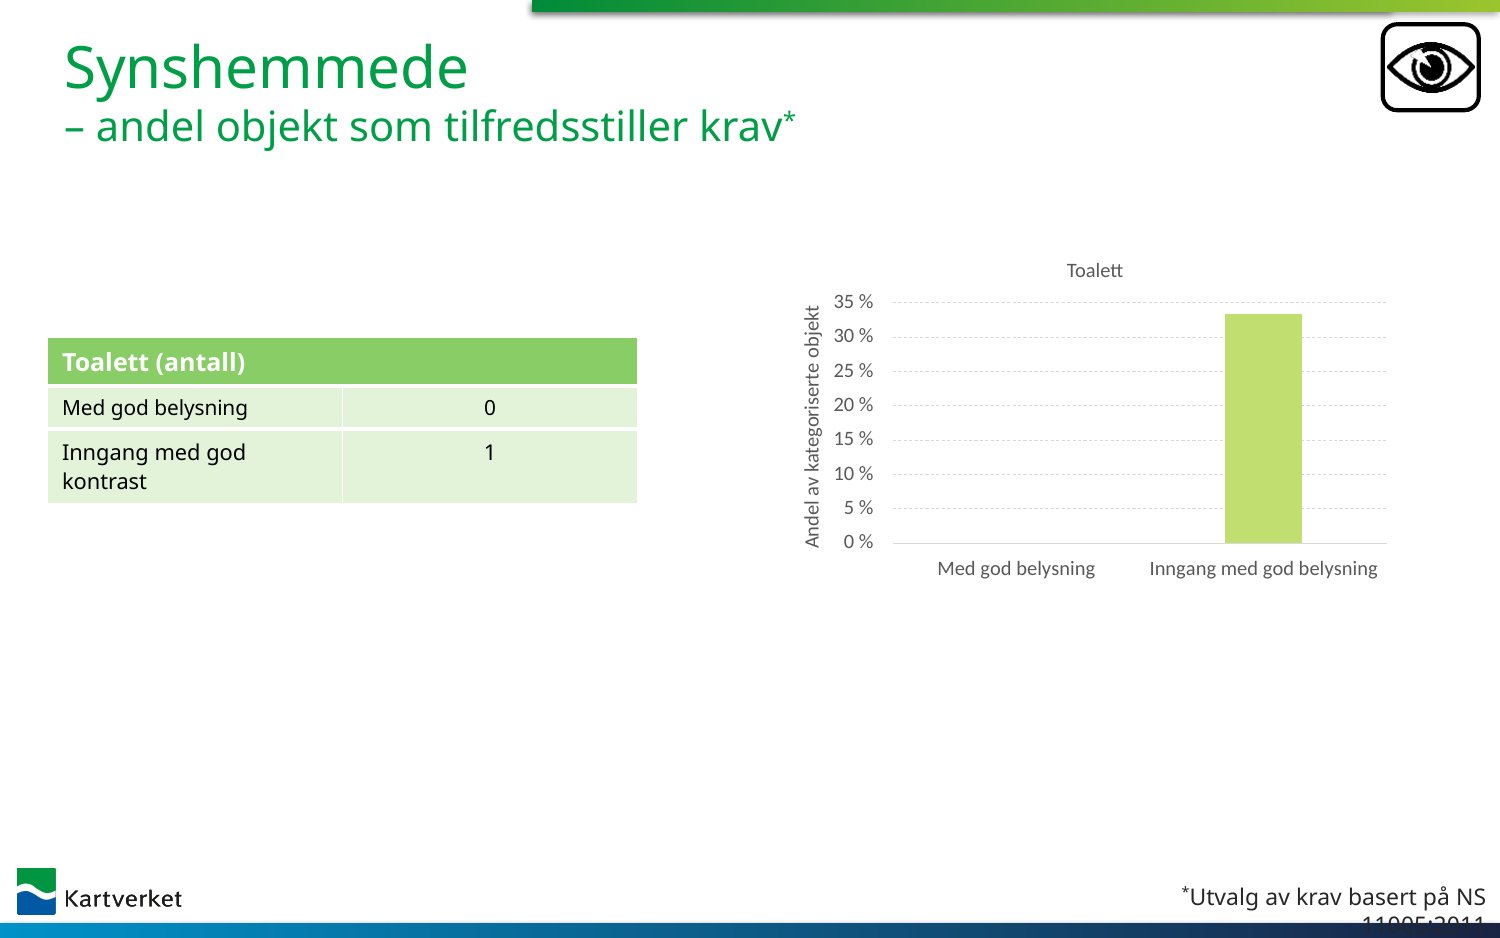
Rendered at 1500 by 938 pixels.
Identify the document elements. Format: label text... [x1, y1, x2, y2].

text_box Synshemmede – andel objekt som tilfredsstiller krav* [49, 24, 1431, 158]
table_cell 1 [343, 431, 637, 503]
table_cell Inngang med god kontrast [48, 431, 342, 503]
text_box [1382, 24, 1480, 111]
text_box *Utvalg av krav basert på NS 11005:2011 [1068, 873, 1500, 938]
table_header Toalett (antall) [48, 338, 637, 384]
picture [791, 249, 1400, 589]
table_cell 0 [343, 388, 637, 427]
table_cell Med god belysning [48, 388, 342, 427]
